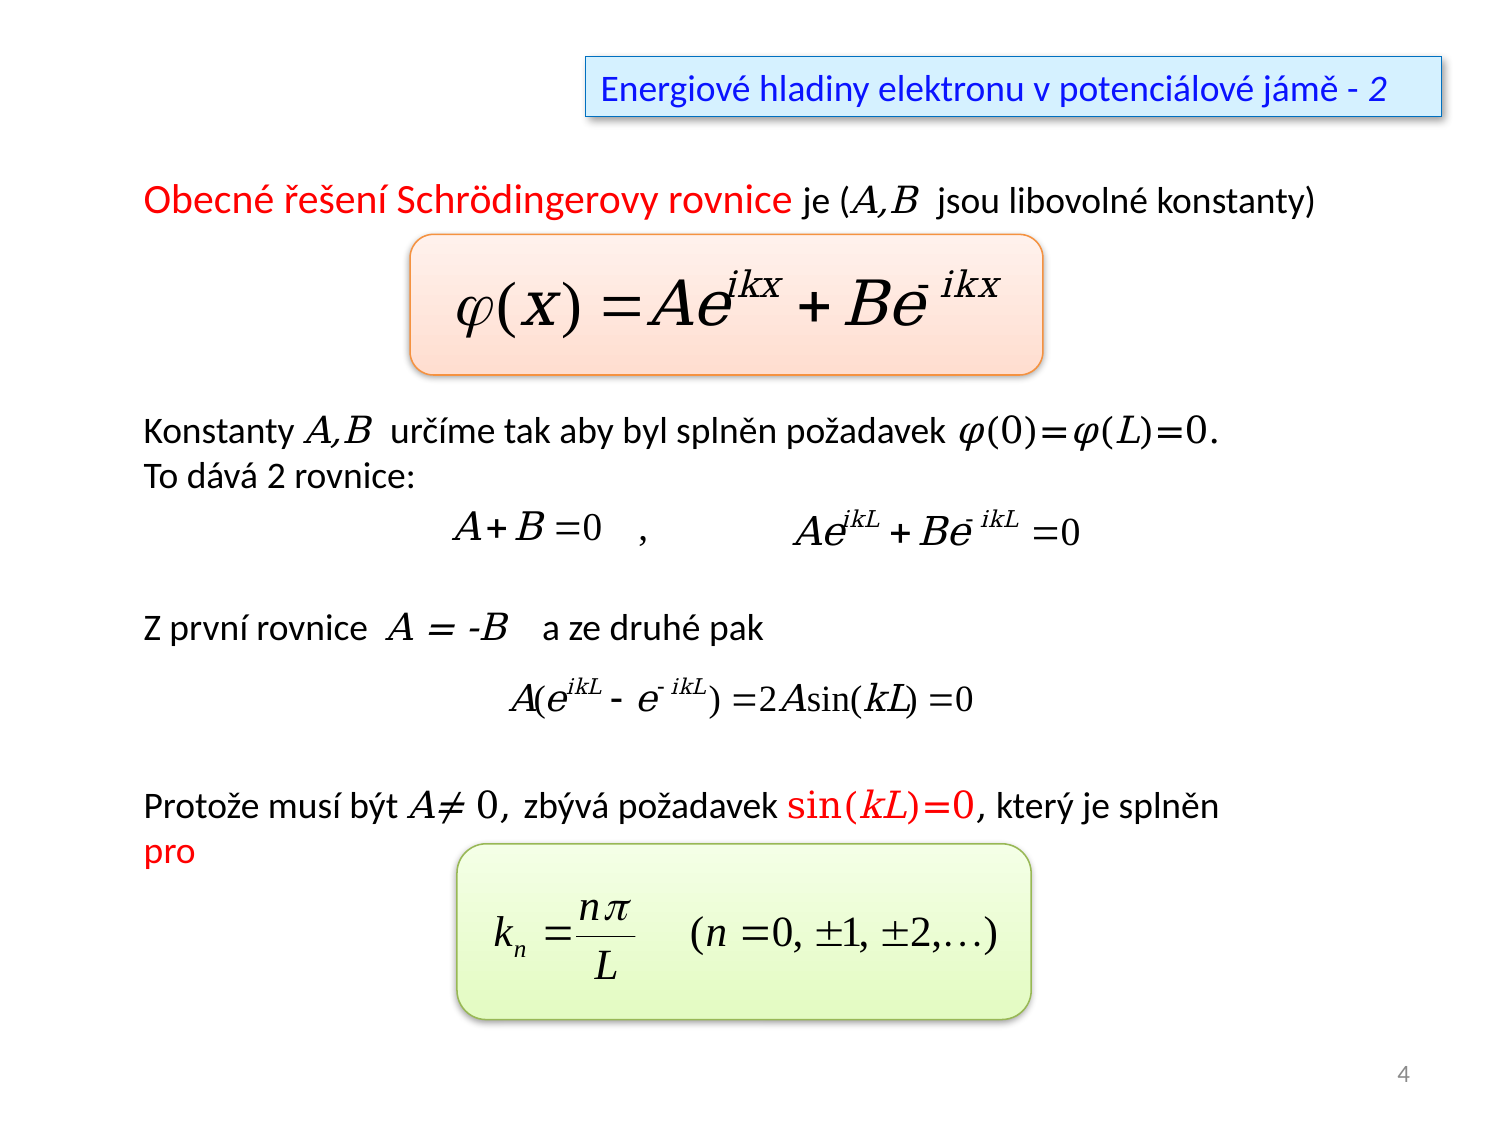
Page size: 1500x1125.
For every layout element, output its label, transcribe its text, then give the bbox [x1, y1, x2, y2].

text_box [128, 595, 981, 727]
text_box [128, 773, 1278, 1020]
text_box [447, 257, 1011, 352]
slide_number 4 [1074, 1042, 1425, 1103]
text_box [128, 398, 1348, 557]
text_box Energiové hladiny elektronu v potenciálové jámě - 2 [585, 56, 1442, 117]
text_box Obecné řešení Schrödingerovy rovnice je (A,B jsou libovolné konstanty) [128, 164, 1360, 229]
text_box [409, 233, 1044, 376]
